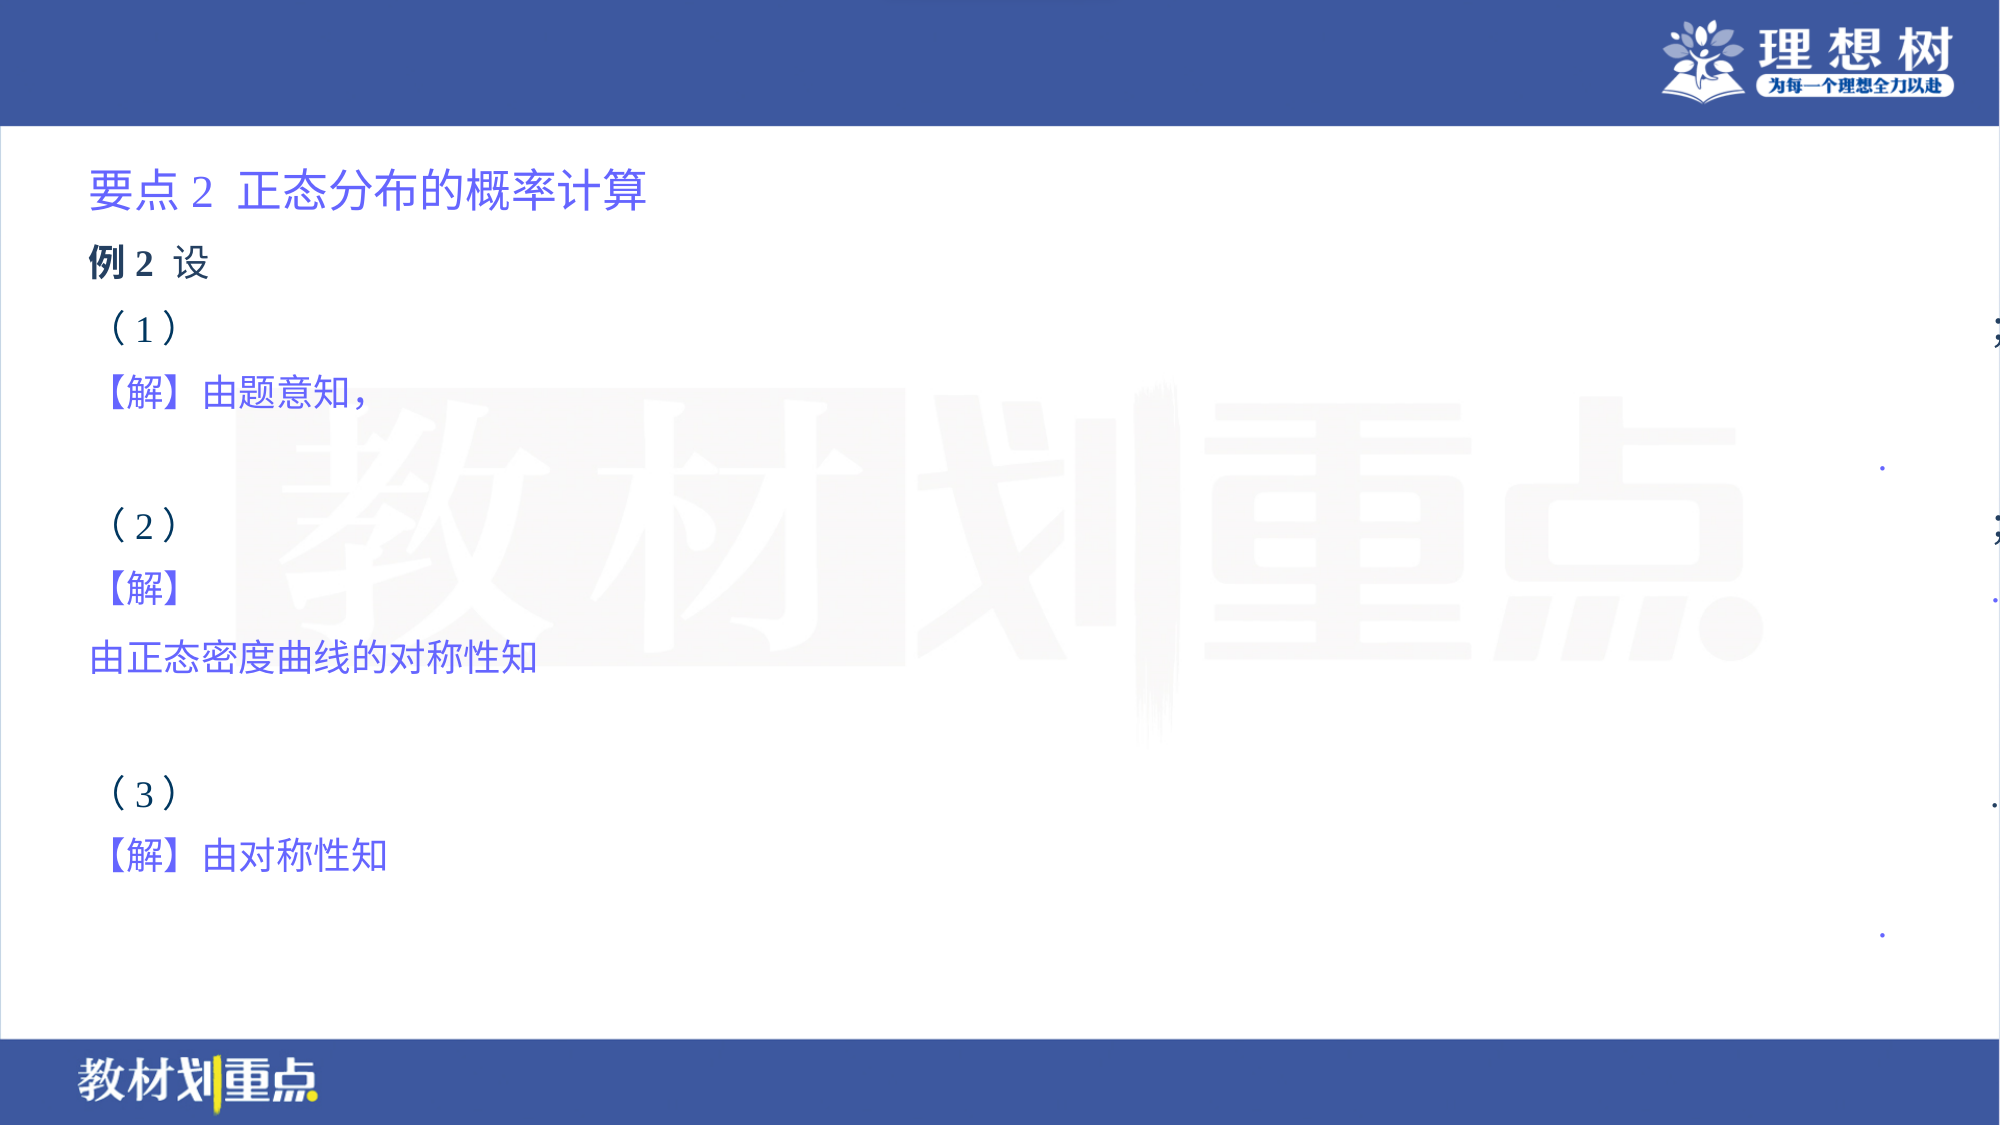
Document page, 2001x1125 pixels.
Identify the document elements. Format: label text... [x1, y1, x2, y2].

text_box 要点2 正态分布的概率计算 [88, 135, 1911, 276]
picture [0, 0, 2000, 1125]
